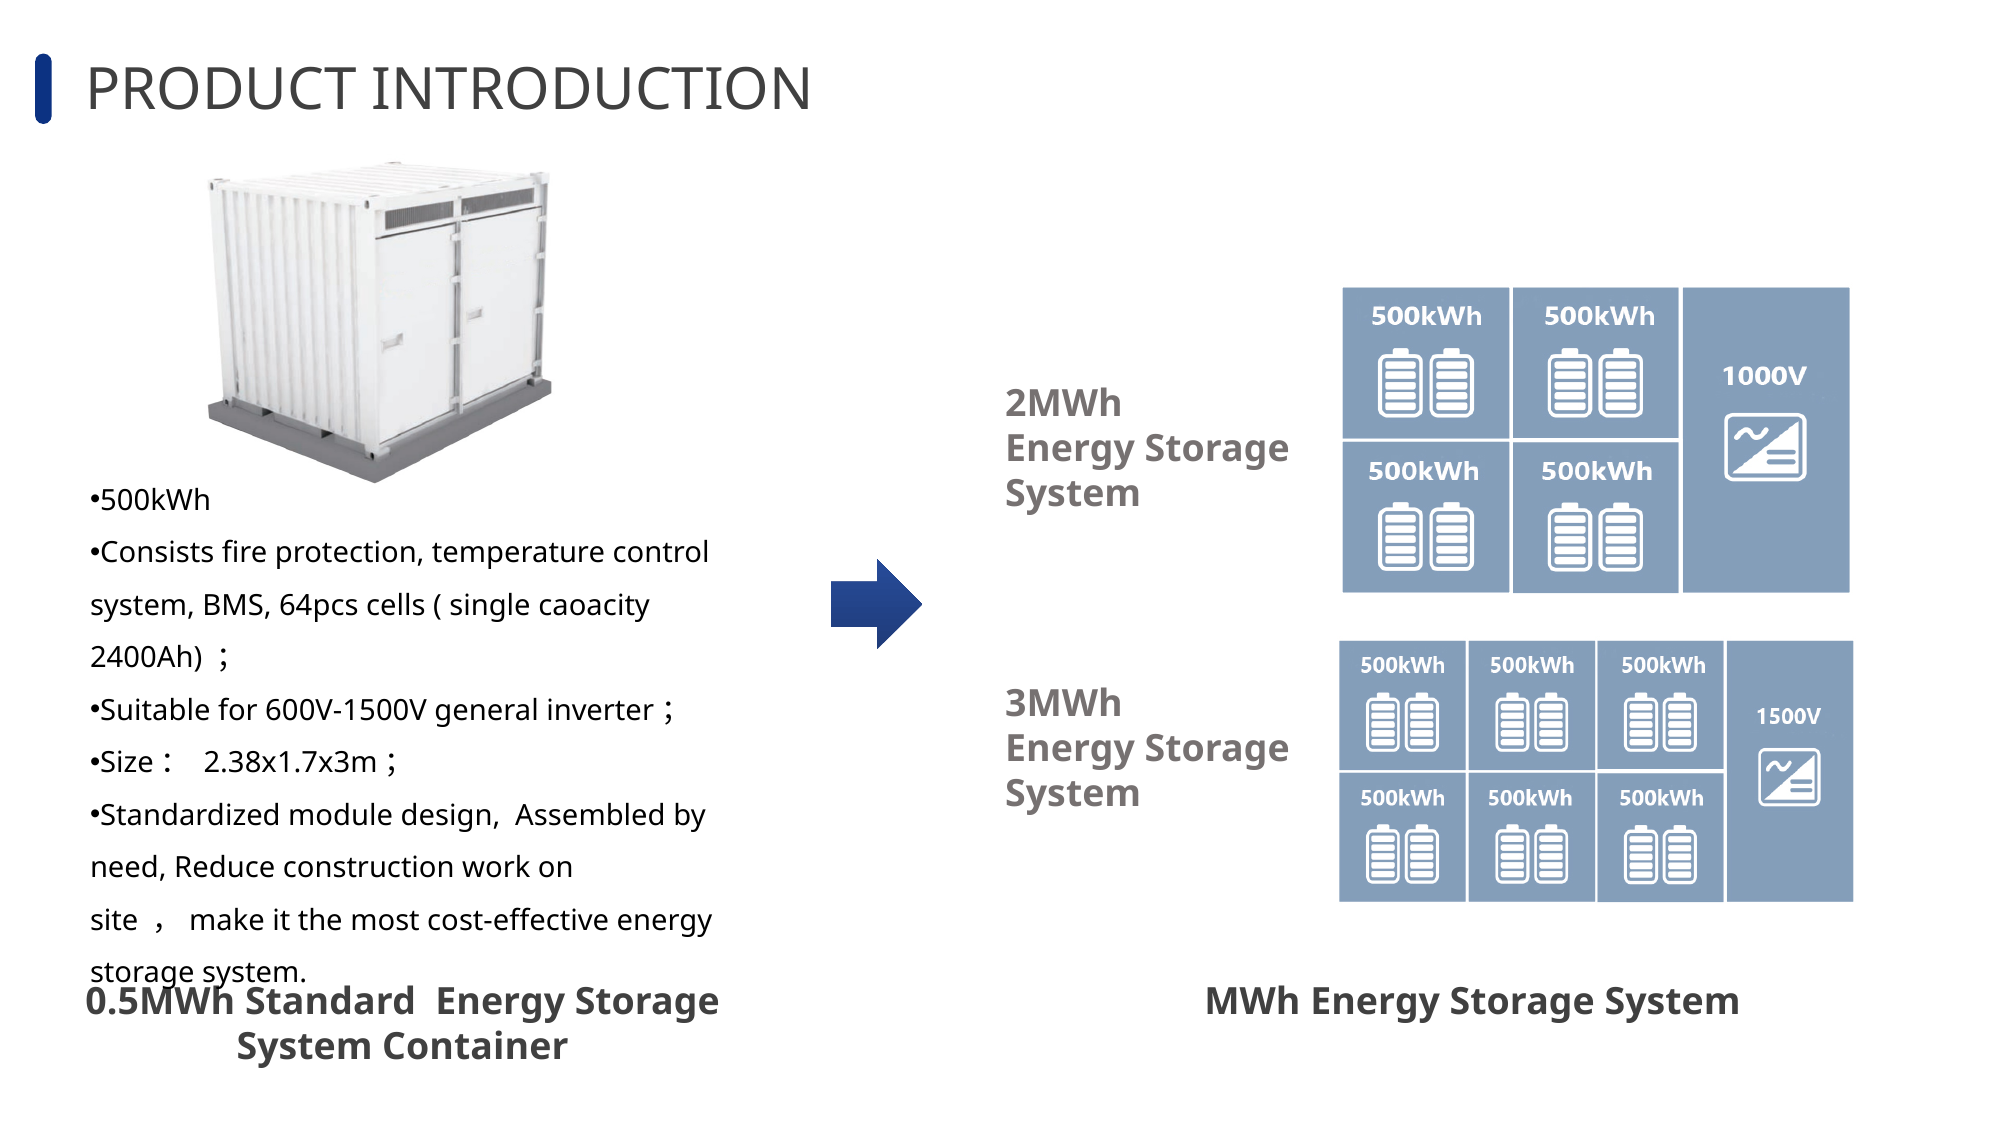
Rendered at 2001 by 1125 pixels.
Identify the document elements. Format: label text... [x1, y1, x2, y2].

text_box [829, 556, 924, 652]
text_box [35, 969, 1948, 1076]
picture [1336, 636, 1856, 904]
text_box 3MWh Energy Storage System [990, 671, 1315, 867]
picture [178, 137, 576, 498]
text_box 500kWh Consists fire protection, temperature control system, BMS, 64pcs cells ( single caoacity 2400Ah) ； Suitable for 600V-1500V general inverter； Size： 2.38x1.7x3m； Standardized module design, Assembled by need, Reduce construction work on site ，make it the most cost-effective energy storage system. [75, 456, 771, 969]
text_box 2MWh Energy Storage System [990, 371, 1315, 522]
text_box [35, 51, 831, 125]
picture [1340, 282, 1853, 595]
